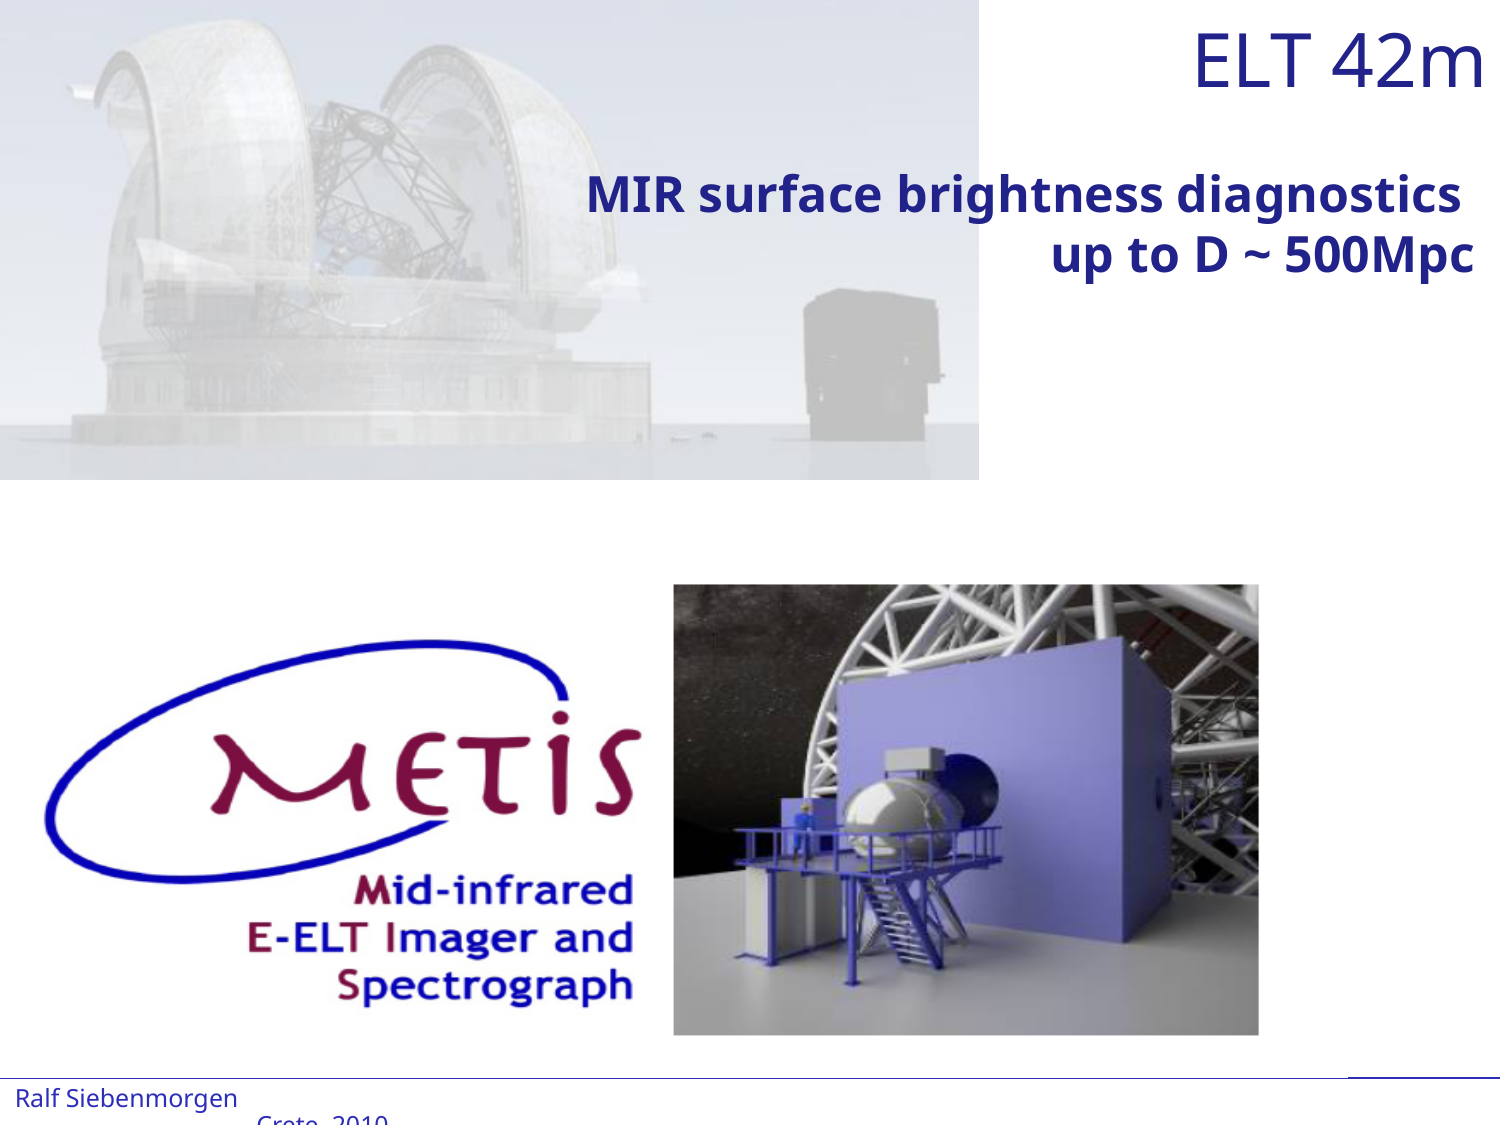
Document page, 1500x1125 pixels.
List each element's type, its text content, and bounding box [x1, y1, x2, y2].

picture [0, 538, 1348, 1079]
picture [0, 0, 979, 481]
text_box ELT 42m MIR surface brightness diagnostics up to D ~ 500Mpc [983, 16, 1489, 433]
